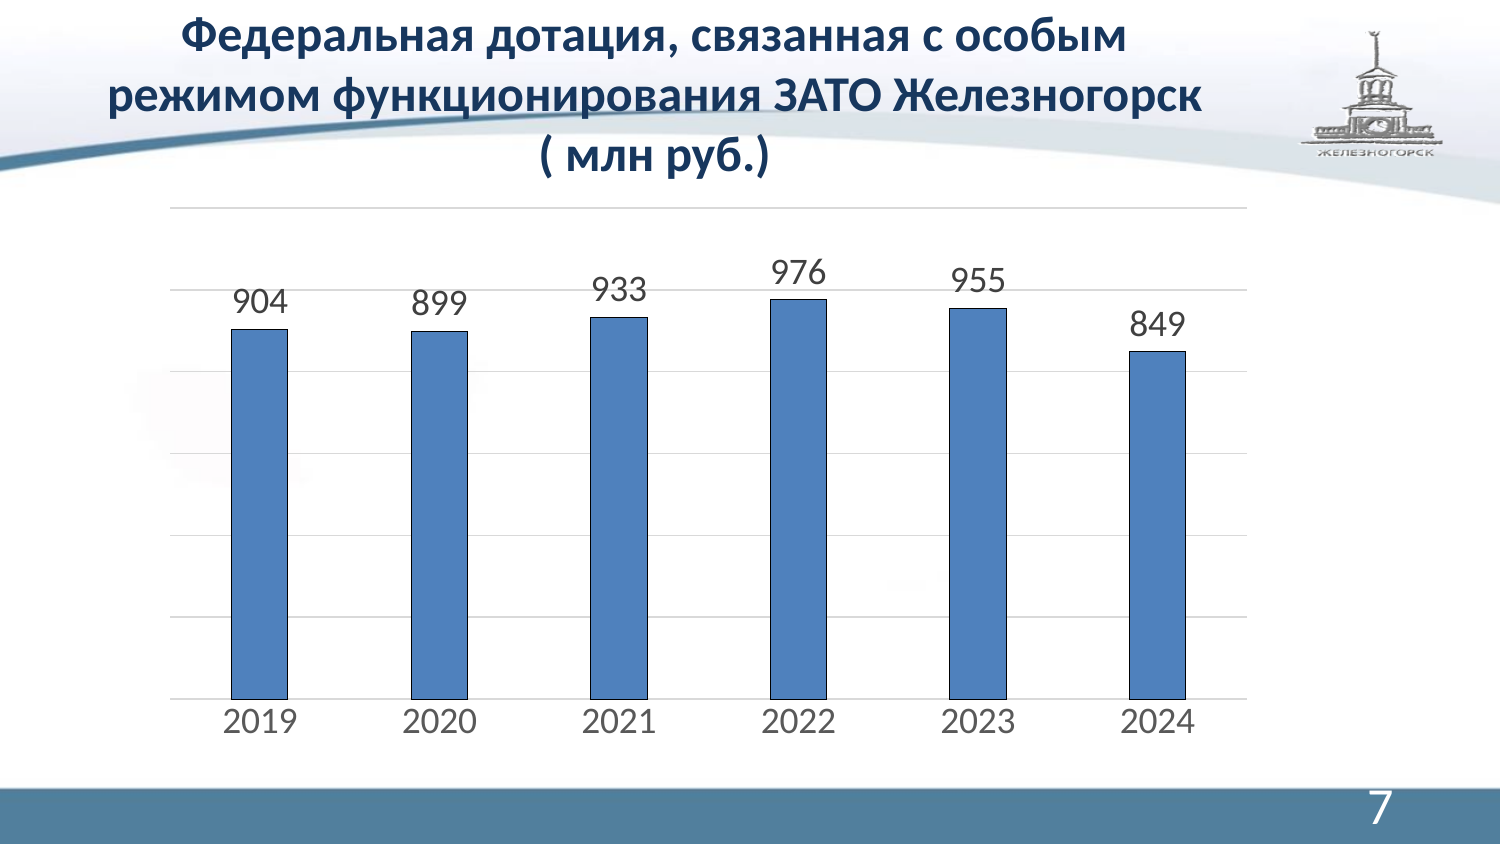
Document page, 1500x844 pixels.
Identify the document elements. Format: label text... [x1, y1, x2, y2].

chart [147, 196, 1270, 754]
picture [1293, 20, 1447, 160]
title Федеральная дотация, связанная с особым режимом функционирования ЗАТО Железногорск ( млн руб.) [75, 8, 1235, 175]
text_box 7 [1352, 765, 1459, 843]
